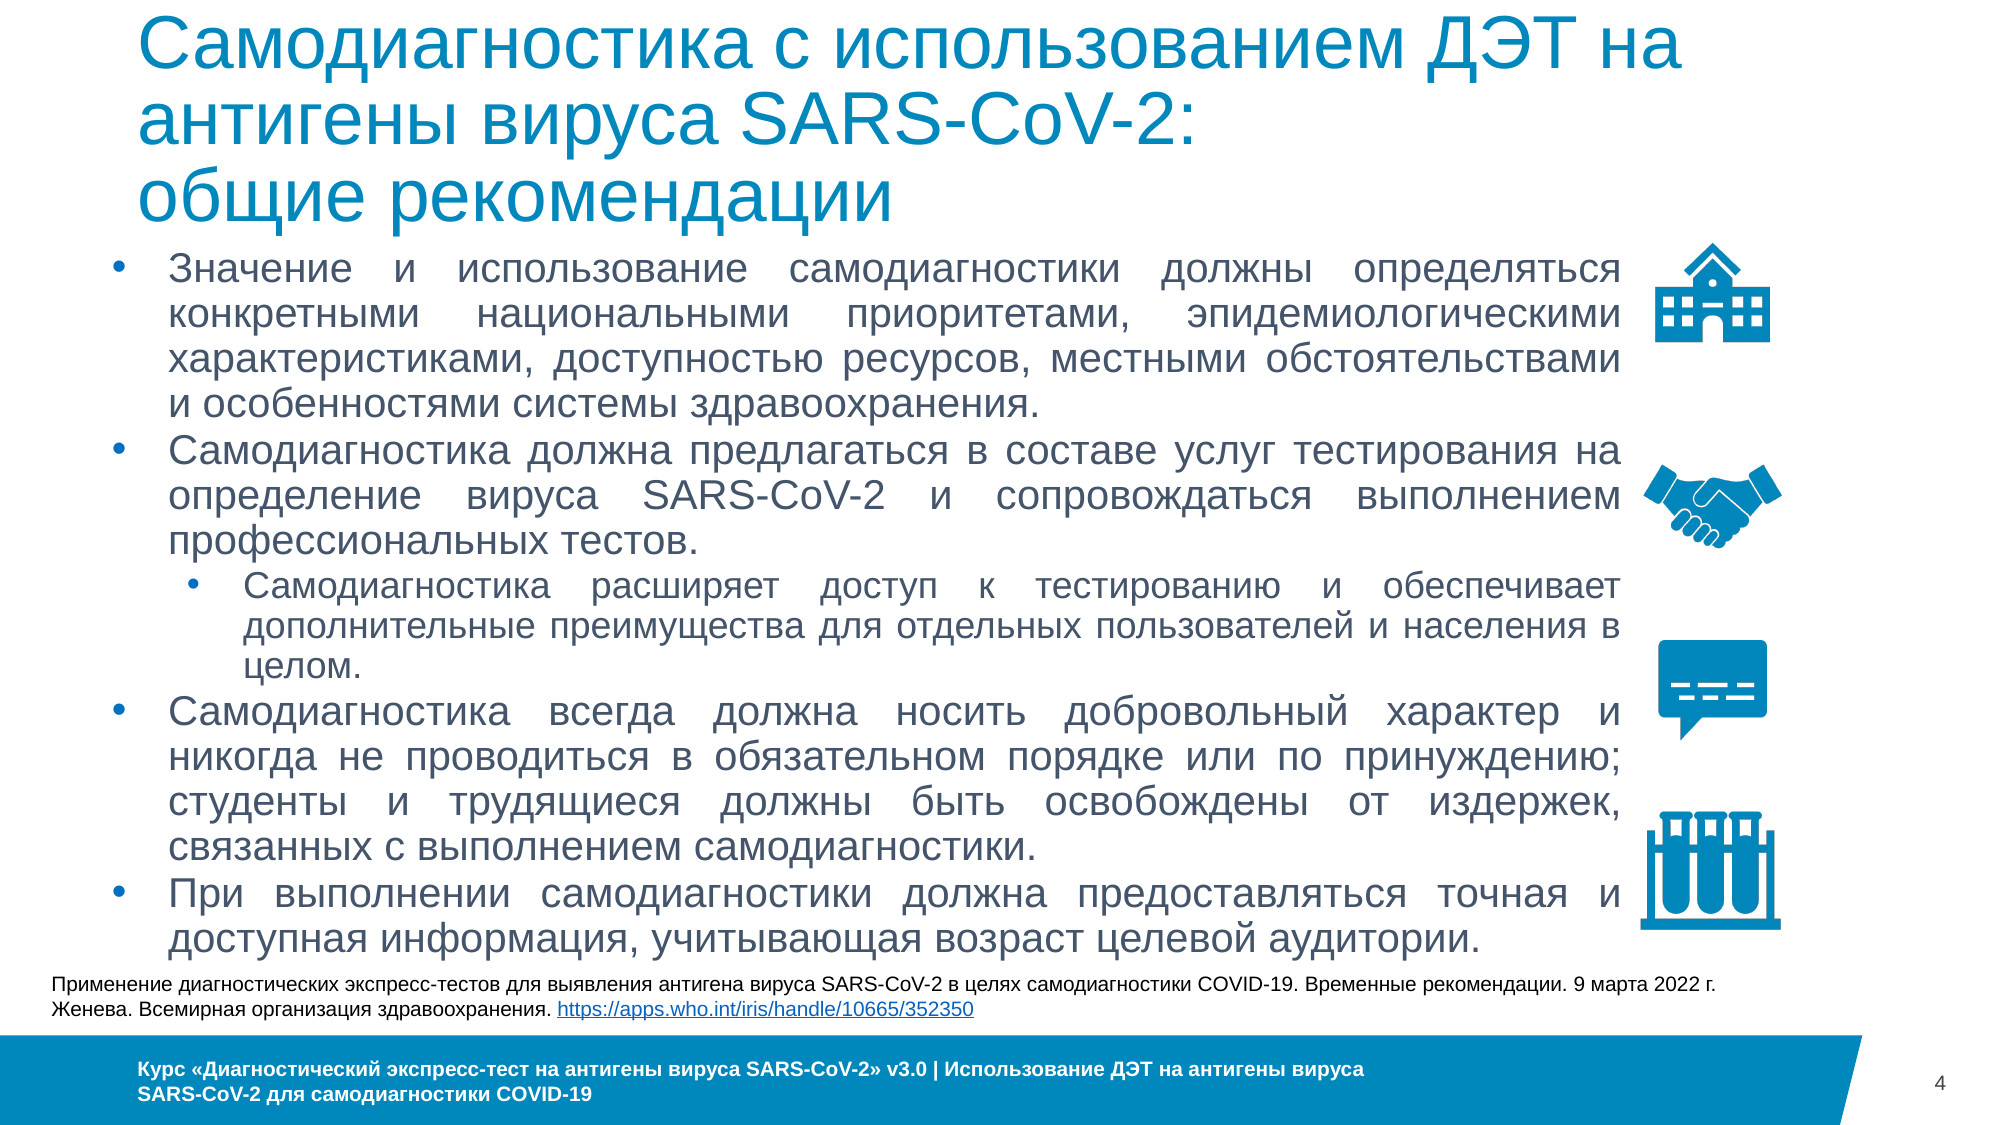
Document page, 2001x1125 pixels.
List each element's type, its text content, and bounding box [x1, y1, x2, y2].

slide_number 4 [1862, 1035, 1947, 1125]
picture [1635, 795, 1786, 946]
picture [1636, 614, 1788, 765]
title Самодиагностика с использованием ДЭТ на антигены вируса SARS-CoV-2: общие рекомендации [137, 82, 1863, 237]
picture [1636, 217, 1788, 368]
footer Курс «Диагностический экспресс-тест на антигены вируса SARS-CoV-2» v3.0 | Использование ДЭТ на антигены вируса SARS-CoV-2 для самодиагностики COVID-19 [137, 1039, 1392, 1122]
list Значение и использование самодиагностики должны определяться конкретными национальными приоритетами, эпидемиологическими характеристиками, доступностью ресурсов, местными обстоятельствами и особенностями системы здравоохранения. Самодиагностика должна предлагаться в составе услуг тестирования на определение вируса SARS-CoV-2 и сопровождаться выполнением профессиональных тестов. Самодиагностика расширяет доступ к тестированию и обеспечивает дополнительные преимущества для отдельных пользователей и населения в целом. Самодиагностика всегда должна носить добровольный характер и никогда не проводиться в обязательном порядке или по принуждению; студенты и трудящиеся должны быть освобождены от издержек, связанных с выполнением самодиагностики. При выполнении самодиагностики должна предоставляться точная и доступная информация, учитывающая возраст целевой аудитории. [96, 239, 1638, 625]
picture [1636, 431, 1788, 582]
text_box Применение диагностических экспресс-тестов для выявления антигена вируса SARS-CoV-2 в целях самодиагностики COVID-19. Временные рекомендации. 9 марта 2022 г. Женева. Всемирная организация здравоохранения. https://apps.who.int/iris/handle/10665/352350 [36, 962, 1778, 1053]
